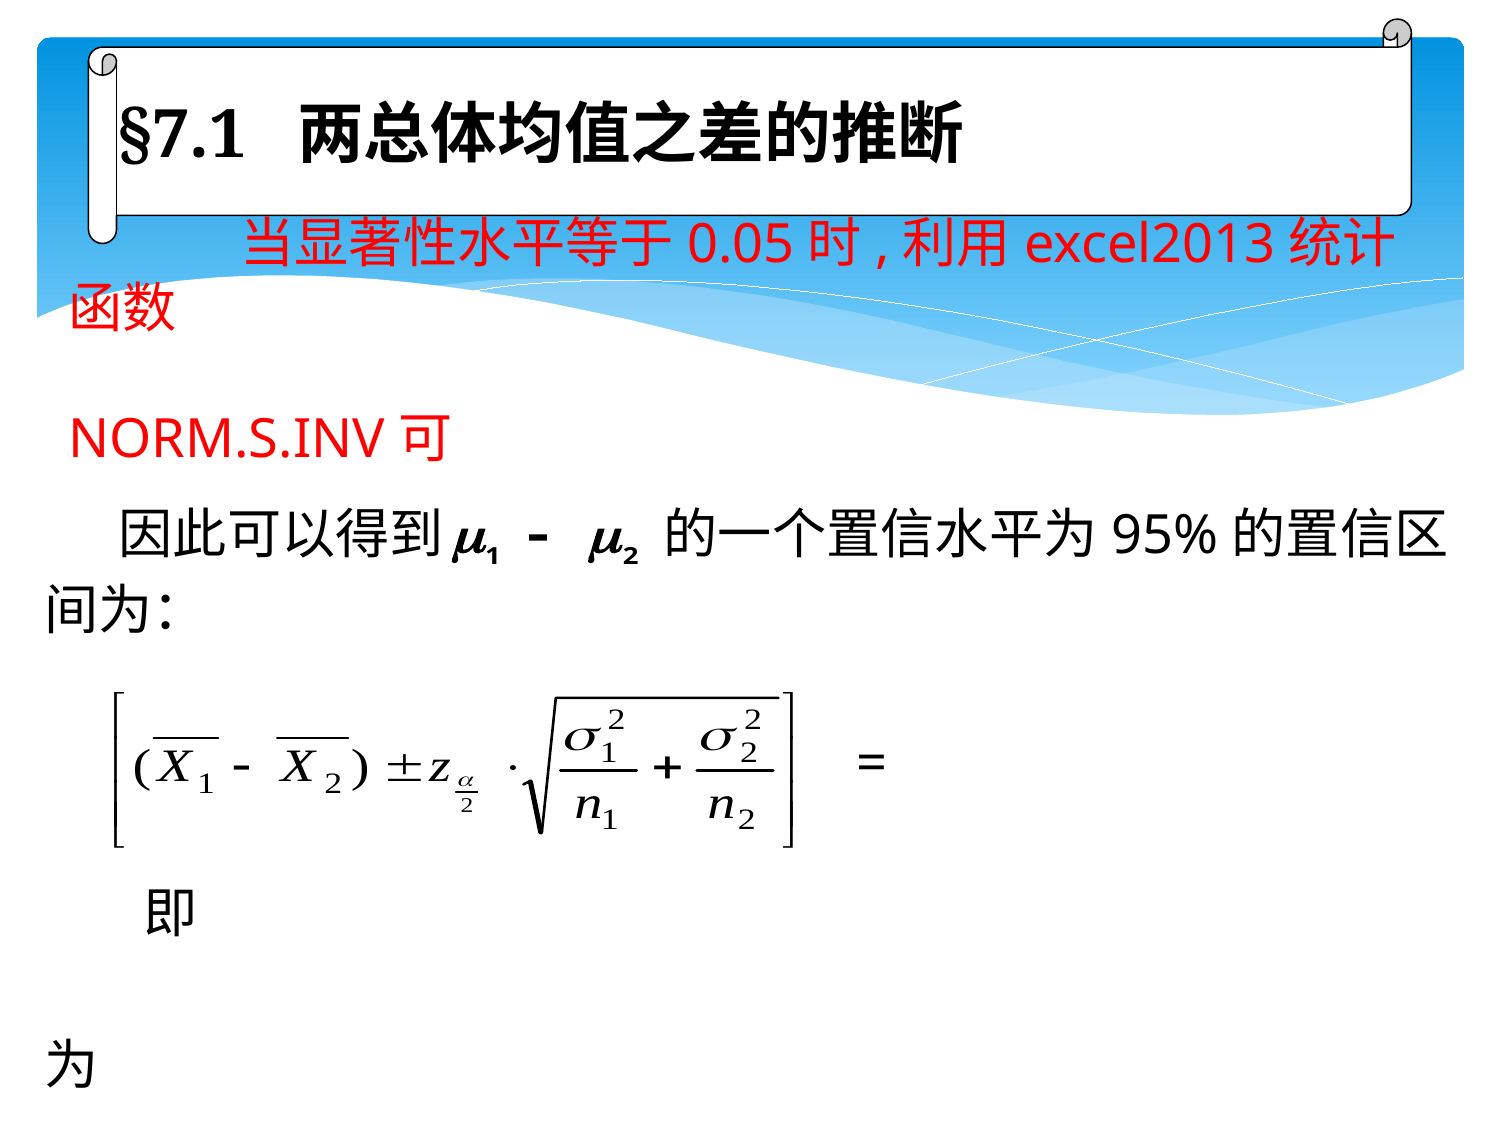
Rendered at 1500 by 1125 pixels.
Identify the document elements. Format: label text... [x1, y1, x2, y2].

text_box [100, 680, 818, 858]
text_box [442, 501, 648, 573]
text_box §7.1 两总体均值之差的推断 [88, 19, 1412, 244]
